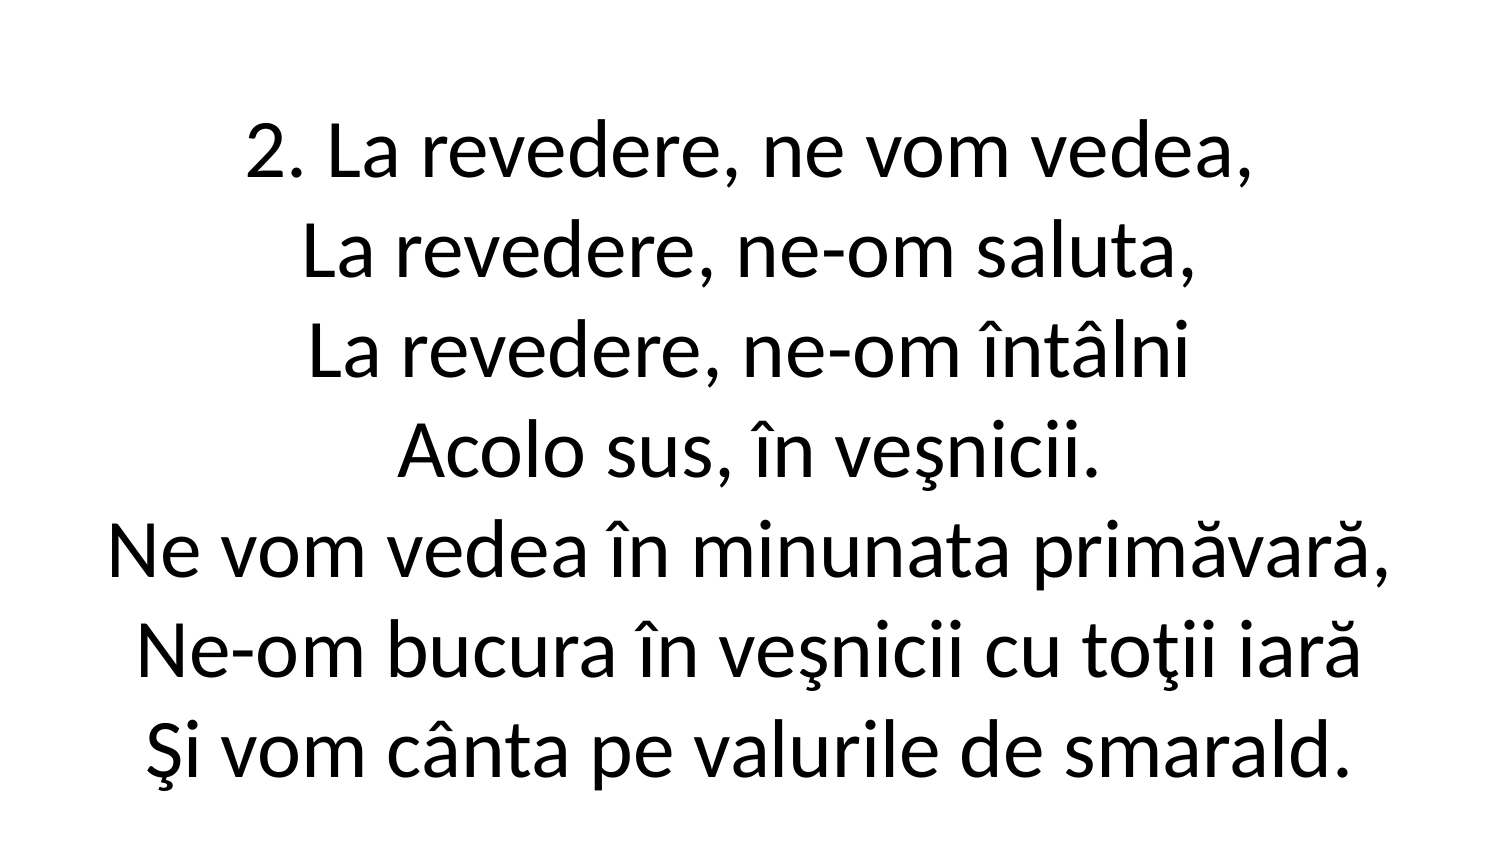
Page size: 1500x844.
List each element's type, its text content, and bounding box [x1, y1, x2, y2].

text_box 2. La revedere, ne vom vedea, La revedere, ne-om saluta, La revedere, ne-om întâlni Acolo sus, în veşnicii. Ne vom vedea în minunata primăvară, Ne-om bucura în veşnicii cu toţii iară Şi vom cânta pe valurile de smarald. [92, 42, 1408, 802]
